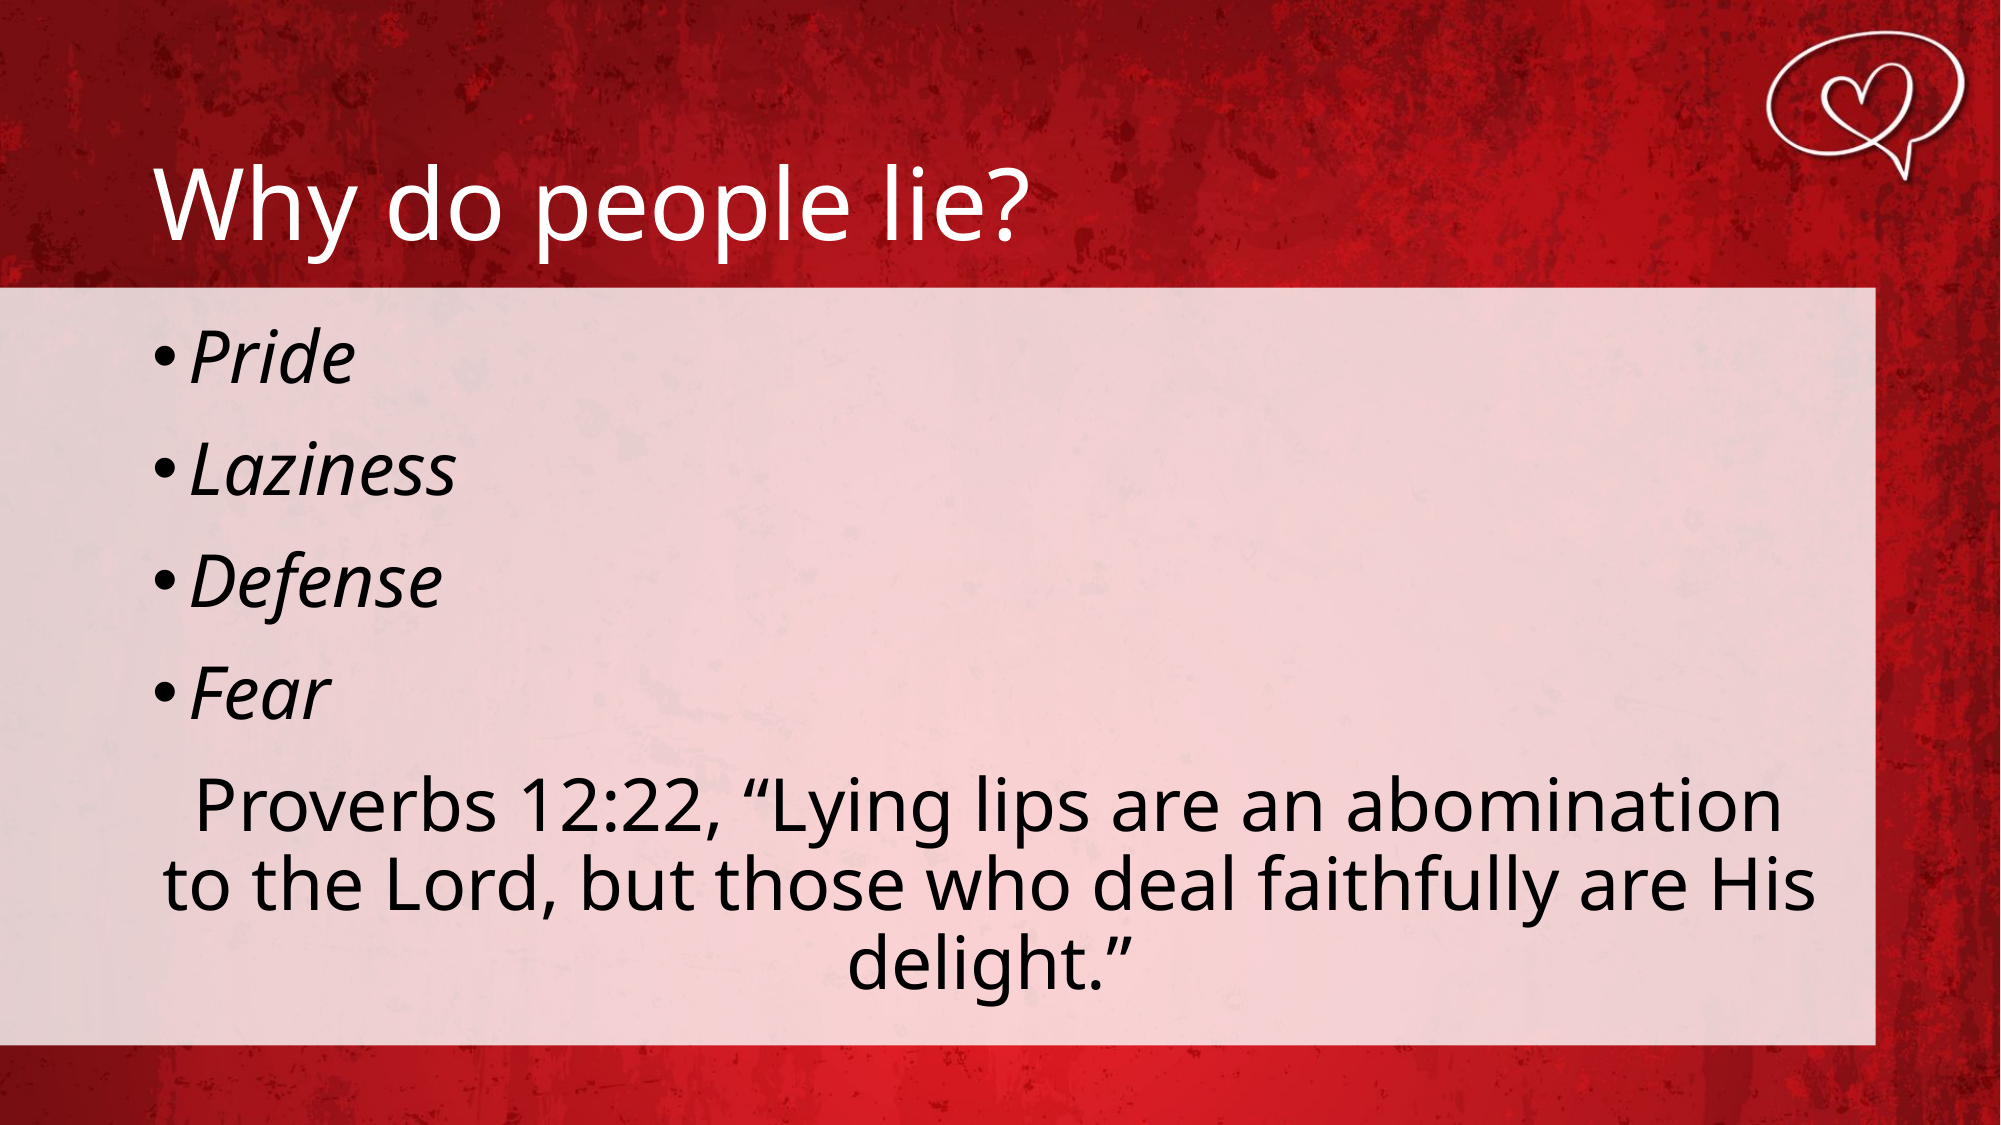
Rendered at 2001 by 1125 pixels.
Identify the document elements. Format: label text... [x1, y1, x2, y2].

title Why do people lie? [137, 59, 1863, 271]
picture [0, 0, 2001, 1125]
list Pride Laziness Defense Fear Proverbs 12:22, “Lying lips are an abomination to the Lord, but those who deal faithfully are His delight.” [137, 310, 1842, 1015]
